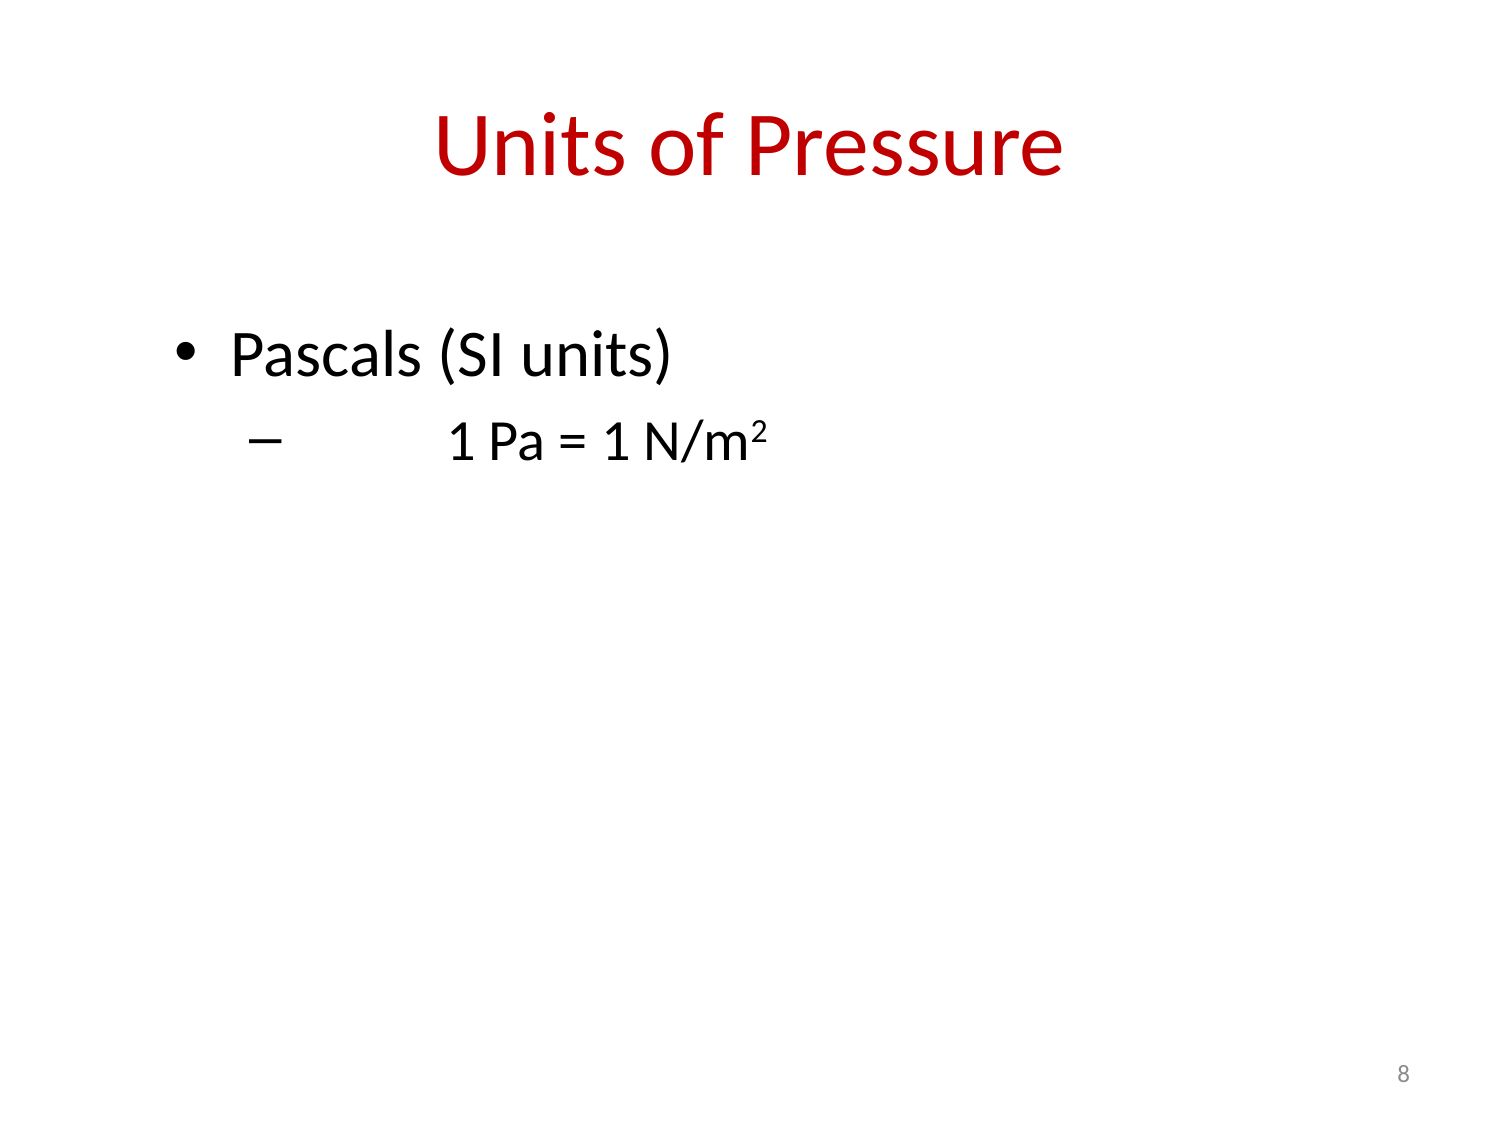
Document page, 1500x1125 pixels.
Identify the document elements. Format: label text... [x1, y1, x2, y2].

slide_number 8 [1074, 1042, 1425, 1103]
title Units of Pressure [75, 45, 1425, 233]
